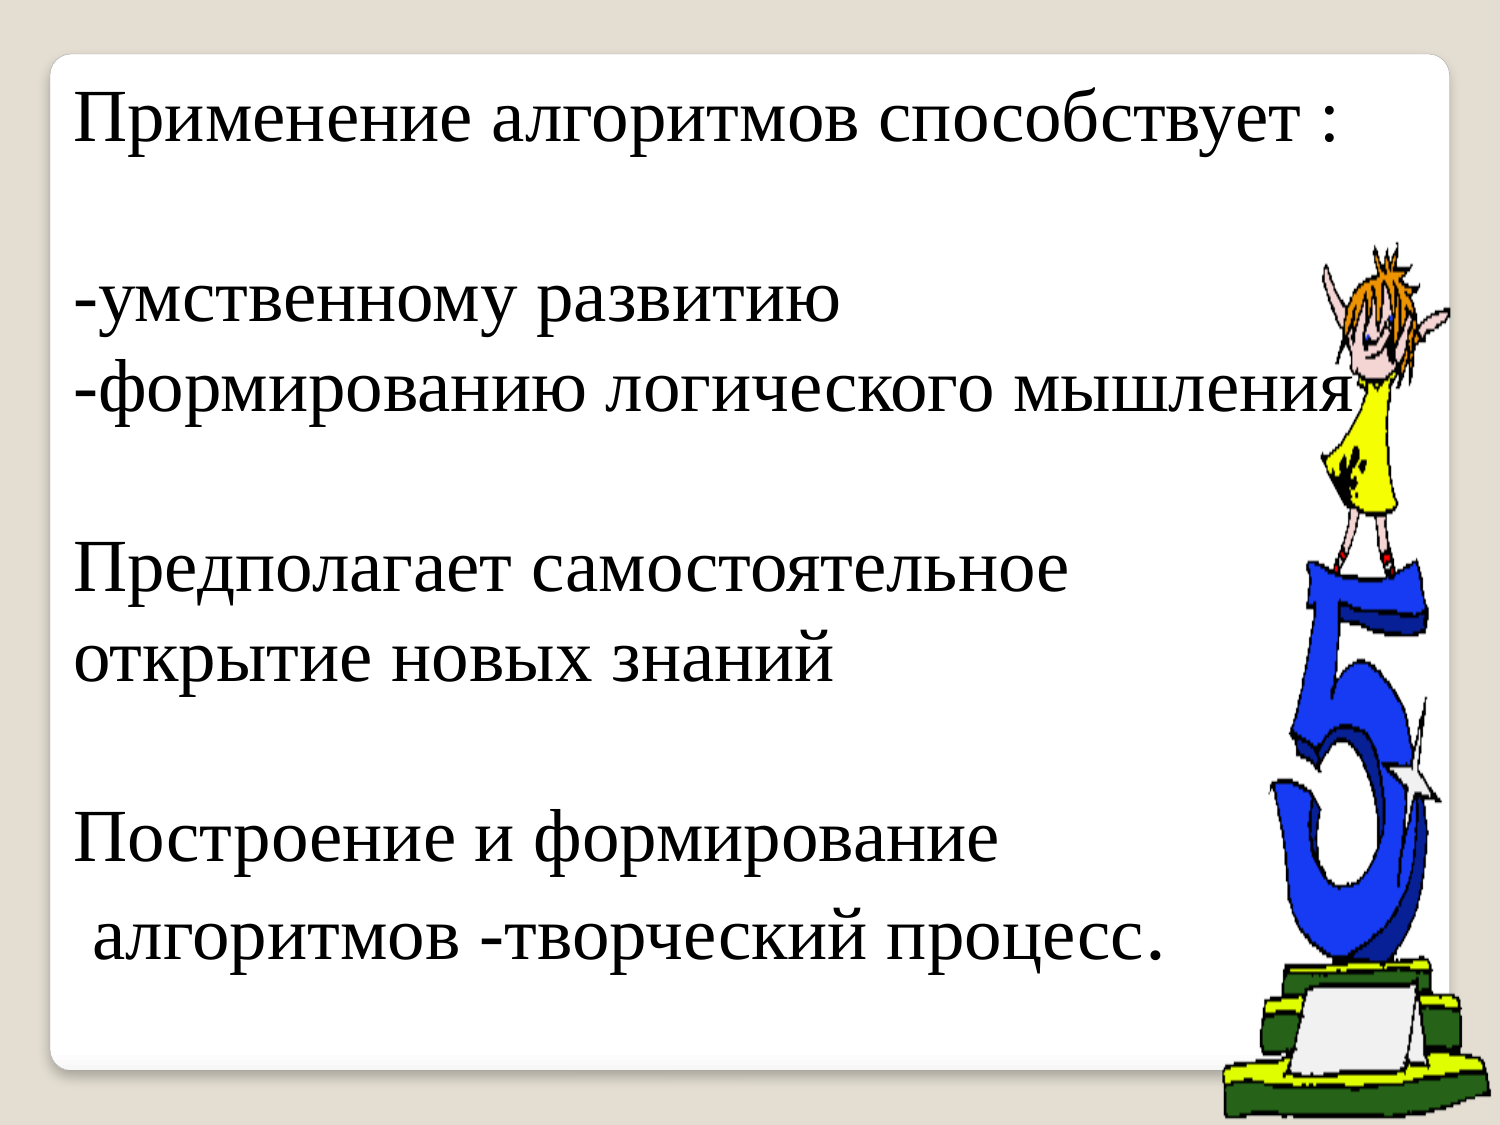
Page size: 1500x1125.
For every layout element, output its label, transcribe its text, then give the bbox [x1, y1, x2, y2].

picture [1218, 232, 1500, 1125]
text_box Применение алгоритмов способствует : -умственному развитию -формированию логического мышления Предполагает самостоятельное открытие новых знаний Построение и формирование алгоритмов -творческий процесс. [58, 58, 1465, 984]
